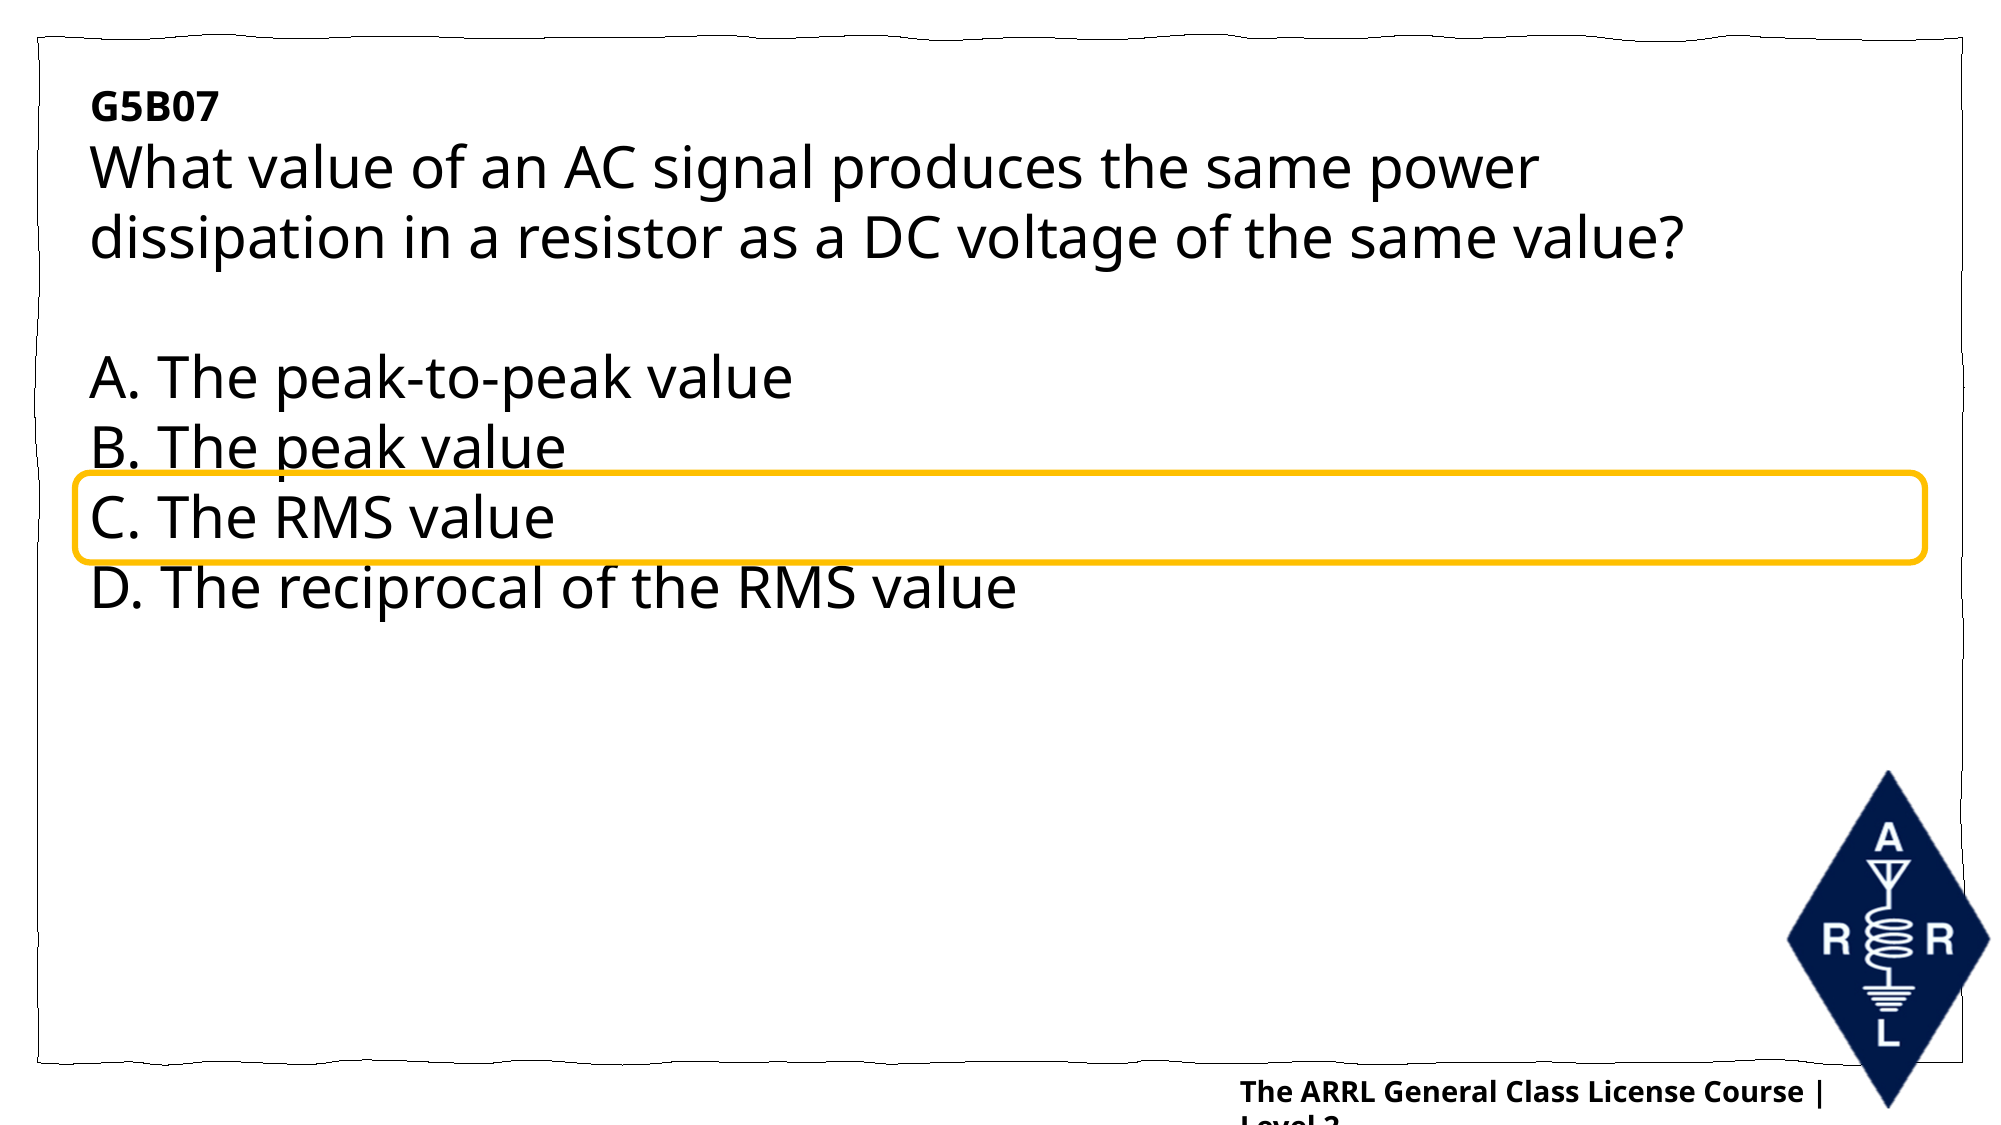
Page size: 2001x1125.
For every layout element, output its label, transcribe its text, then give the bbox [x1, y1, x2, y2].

text_box [73, 471, 1927, 564]
picture [1773, 752, 1999, 1125]
text_box G5B07 What value of an AC signal produces the same power dissipation in a resistor as a DC voltage of the same value? A. The peak-to-peak value B. The peak value C. The RMS value D. The reciprocal of the RMS value [75, 72, 1850, 479]
text_box G5B07 What value of an AC signal produces the same power dissipation in a resistor as a DC voltage of the same value? A. The peak-to-peak value B. The peak value C. The RMS value D. The reciprocal of the RMS value [75, 556, 1850, 628]
